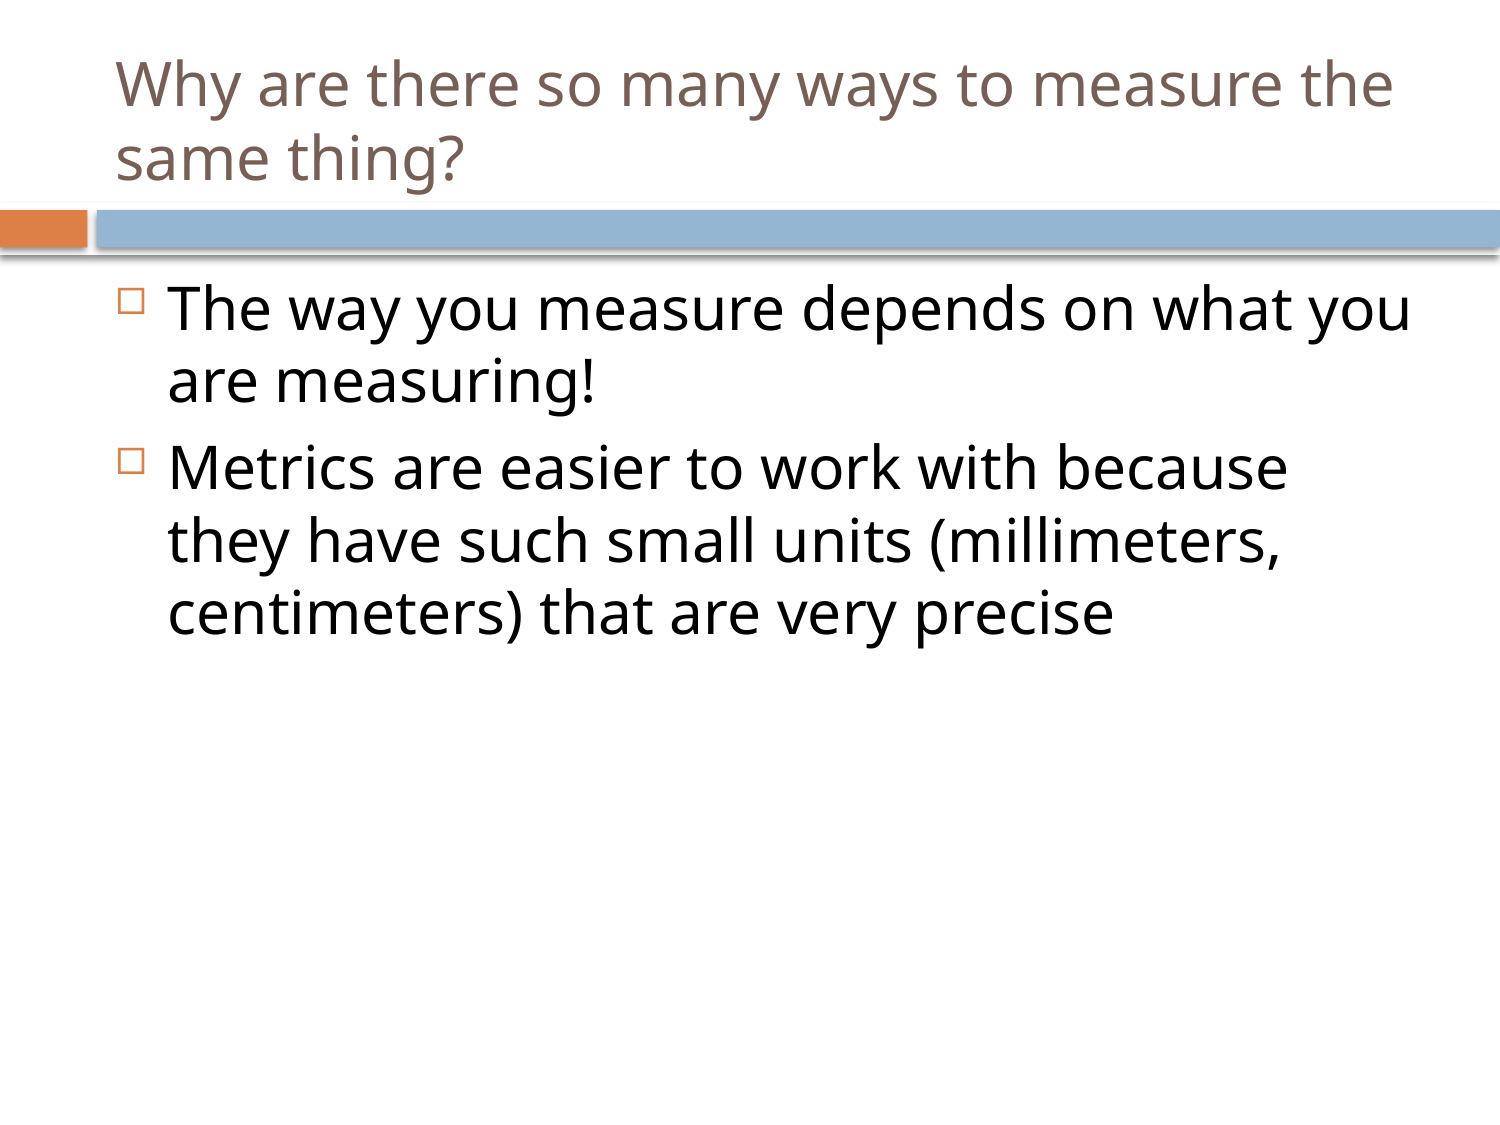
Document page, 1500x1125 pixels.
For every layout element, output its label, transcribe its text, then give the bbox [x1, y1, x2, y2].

title Why are there so many ways to measure the same thing? [100, 37, 1438, 200]
list The way you measure depends on what you are measuring! Metrics are easier to work with because they have such small units (millimeters, centimeters) that are very precise [100, 262, 1438, 1000]
